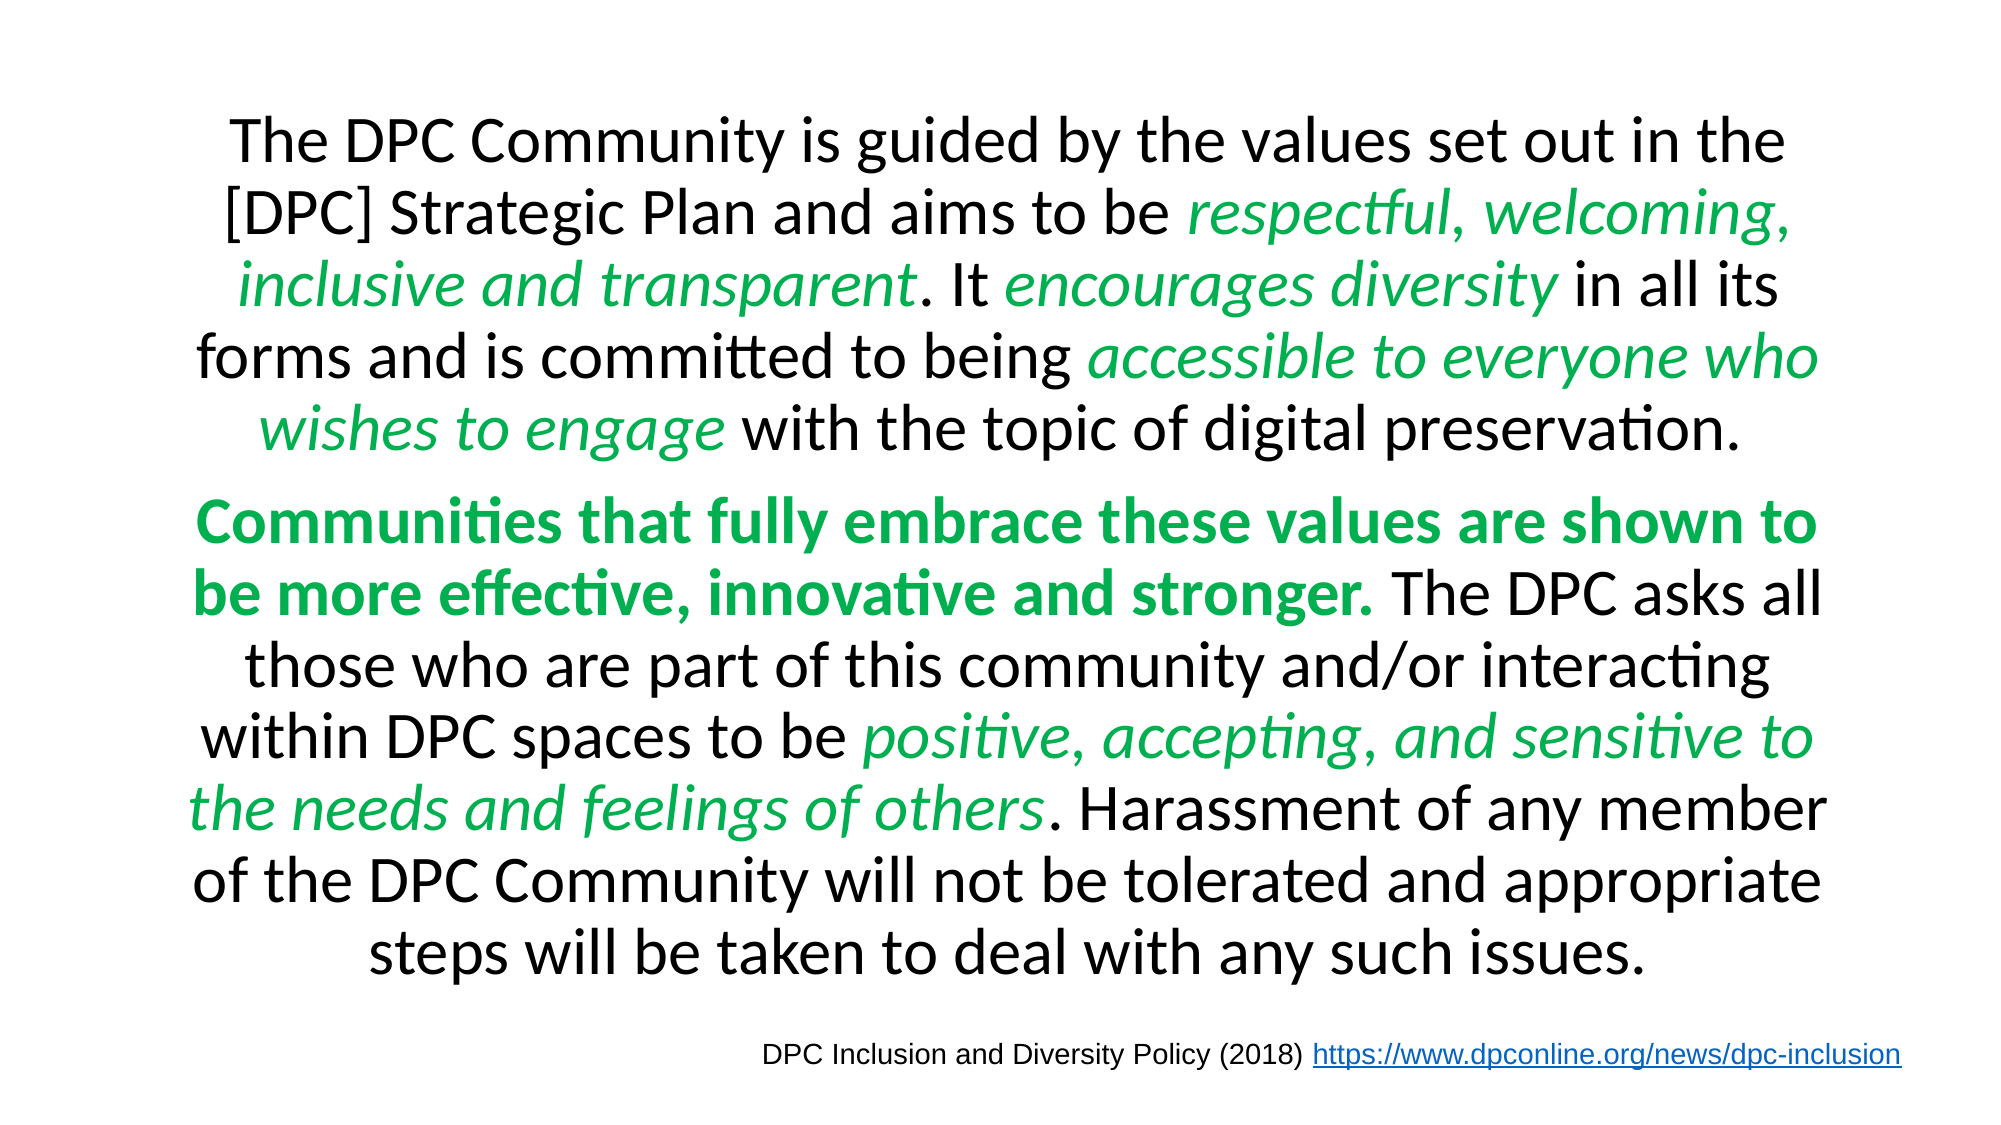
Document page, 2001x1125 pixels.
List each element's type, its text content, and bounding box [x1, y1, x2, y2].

text_box DPC Inclusion and Diversity Policy (2018) https://www.dpconline.org/news/dpc-inclusion [752, 1035, 1911, 1104]
list The DPC Community is guided by the values set out in the [DPC] Strategic Plan and aims to be respectful, welcoming, inclusive and transparent. It encourages diversity in all its forms and is committed to being accessible to everyone who wishes to engage with the topic of digital preservation. Communities that fully embrace these values are shown to be more effective, innovative and stronger. The DPC asks all those who are part of this community and/or interacting within DPC spaces to be positive, accepting, and sensitive to the needs and feelings of others. Harassment of any member of the DPC Community will not be tolerated and appropriate steps will be taken to deal with any such issues. [145, 97, 1871, 994]
